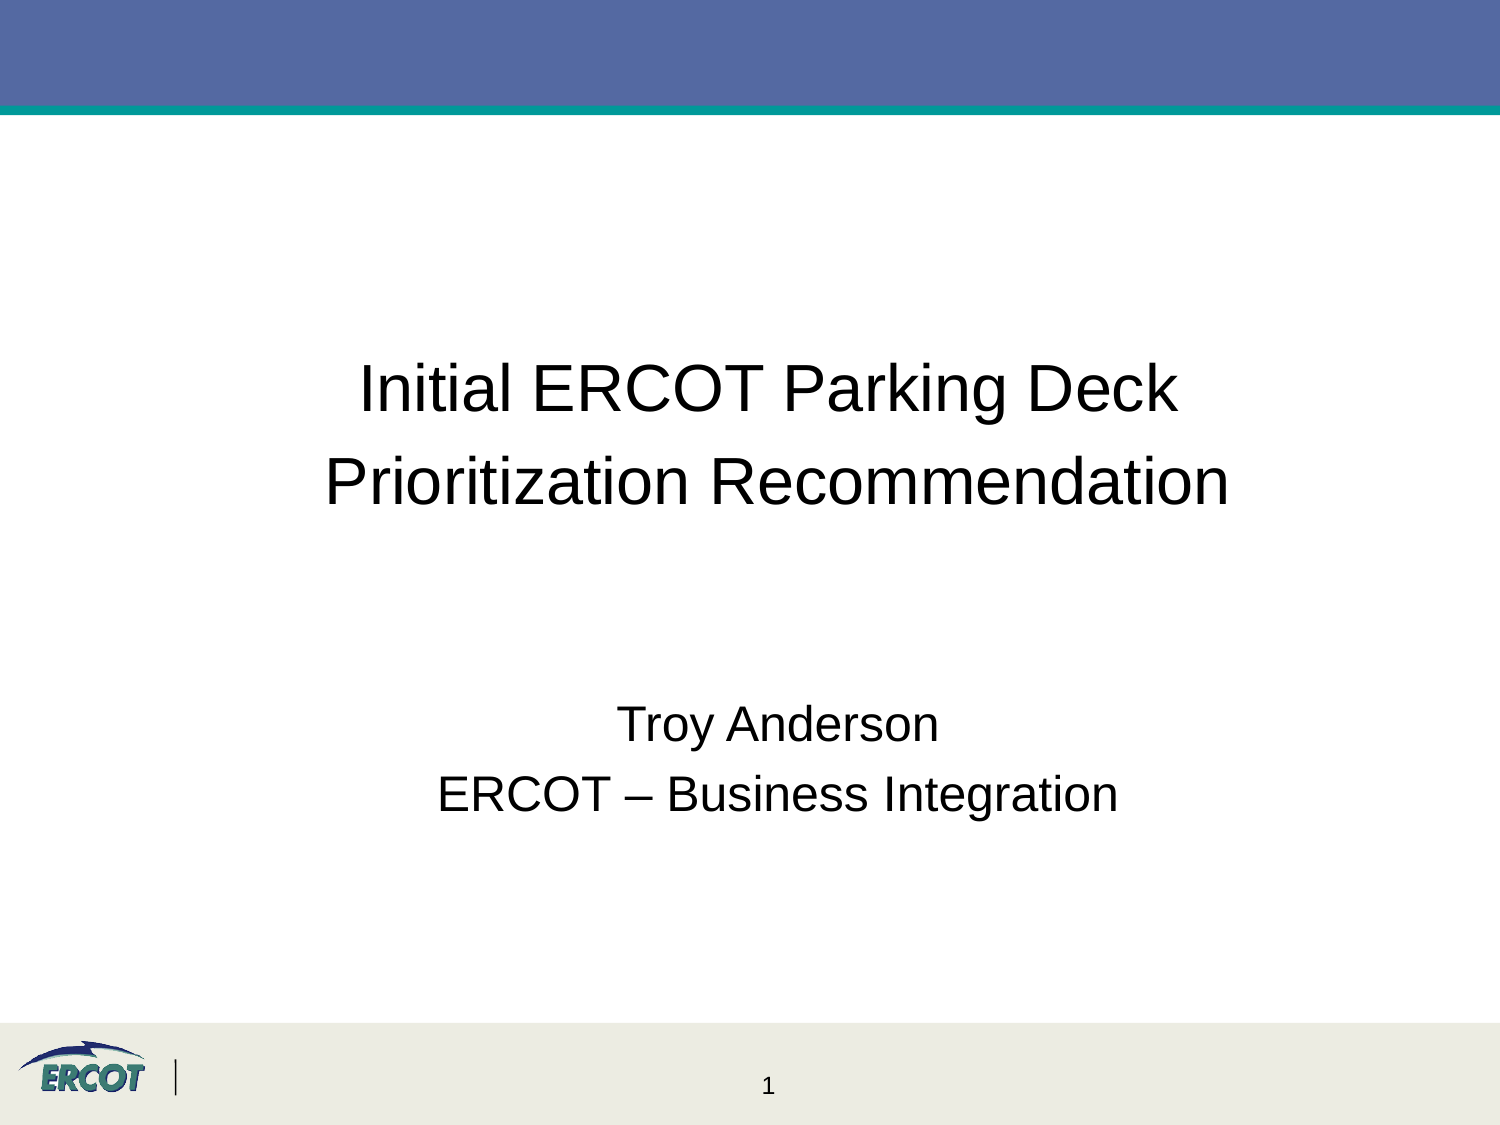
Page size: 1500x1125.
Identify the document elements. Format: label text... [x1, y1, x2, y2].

picture [10, 1031, 151, 1111]
list Initial ERCOT Parking Deck Prioritization Recommendation Troy Anderson ERCOT – Business Integration [74, 337, 1426, 1001]
